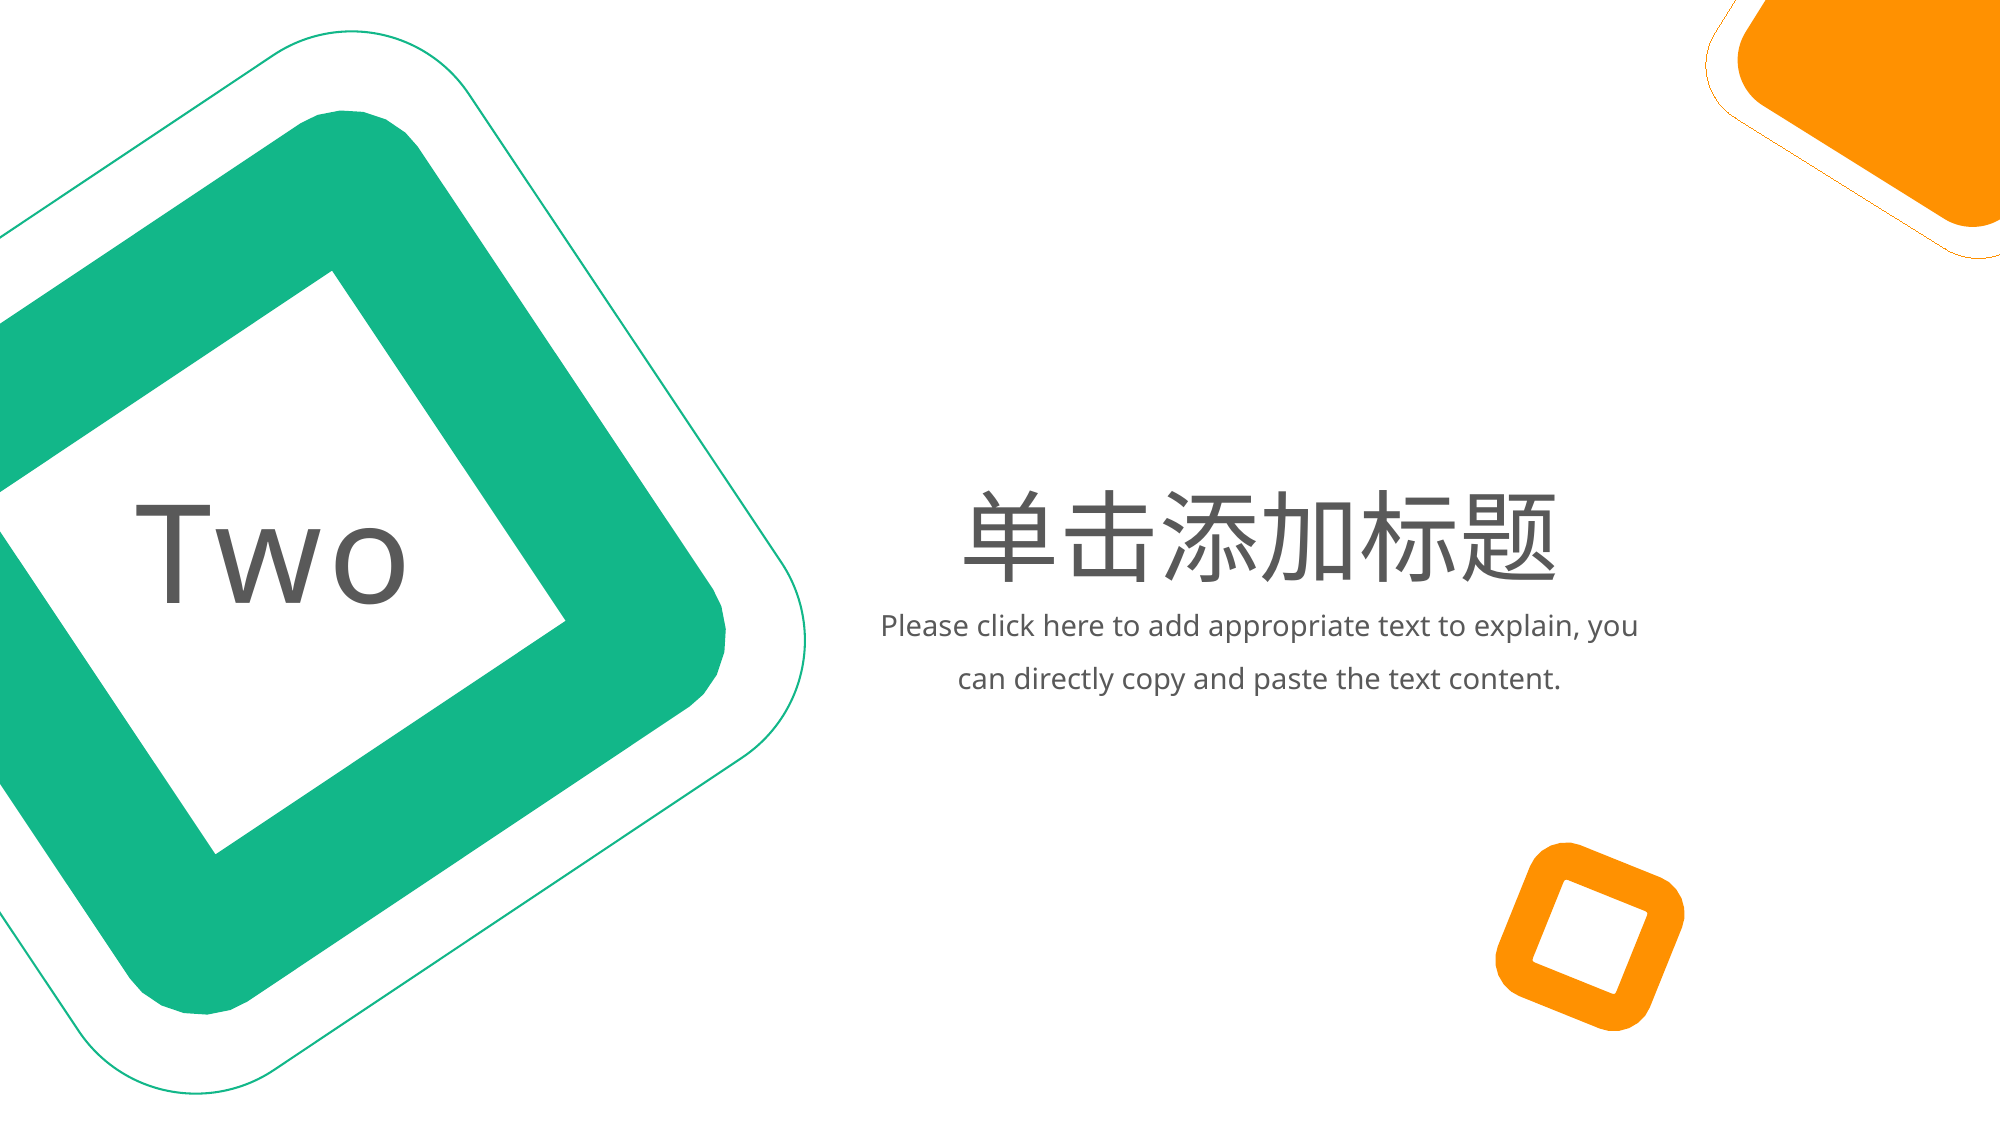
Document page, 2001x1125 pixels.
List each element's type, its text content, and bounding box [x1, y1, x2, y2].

text_box Please click here to add appropriate text to explain, you can directly copy and paste the text content. [847, 582, 1673, 703]
text_box [1705, 0, 2000, 259]
text_box [1513, 860, 1667, 1014]
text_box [0, 140, 696, 985]
text_box 单击添加标题 [944, 466, 1575, 582]
